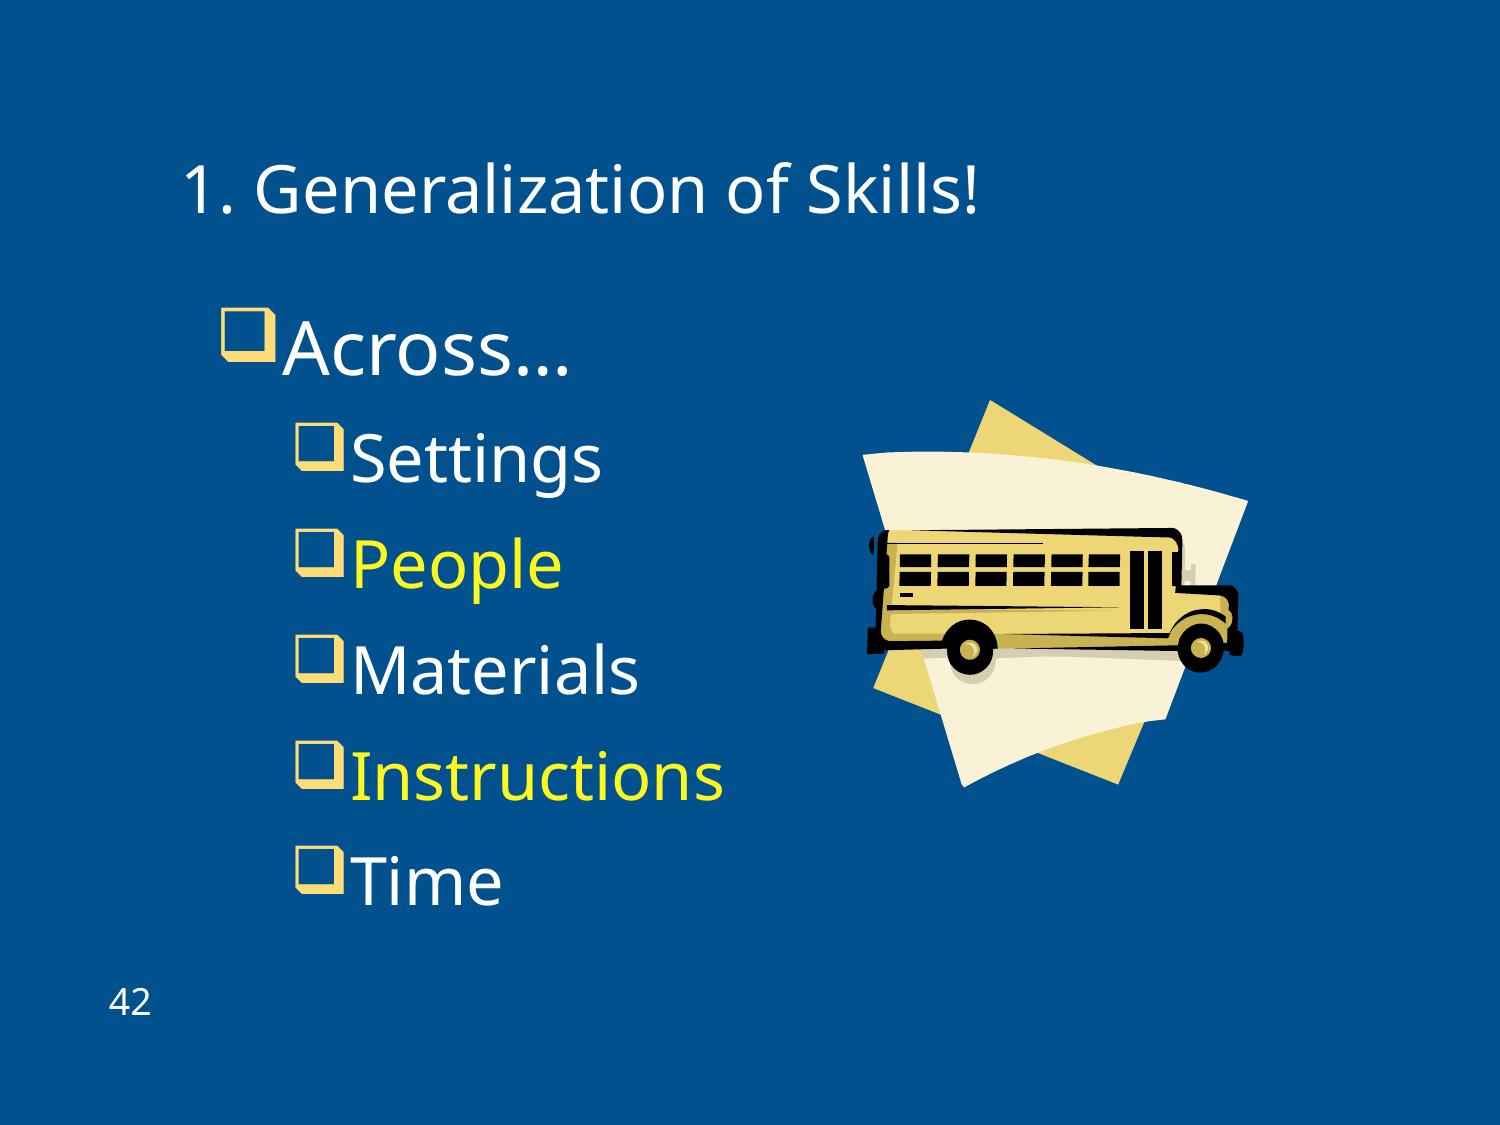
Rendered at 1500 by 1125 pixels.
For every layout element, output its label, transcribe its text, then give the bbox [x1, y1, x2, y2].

title 1. Generalization of Skills! [165, 110, 1335, 263]
list Across… Settings People Materials Instructions Time [200, 324, 1500, 1000]
picture [861, 399, 1249, 788]
slide_number 42 [93, 976, 194, 1037]
